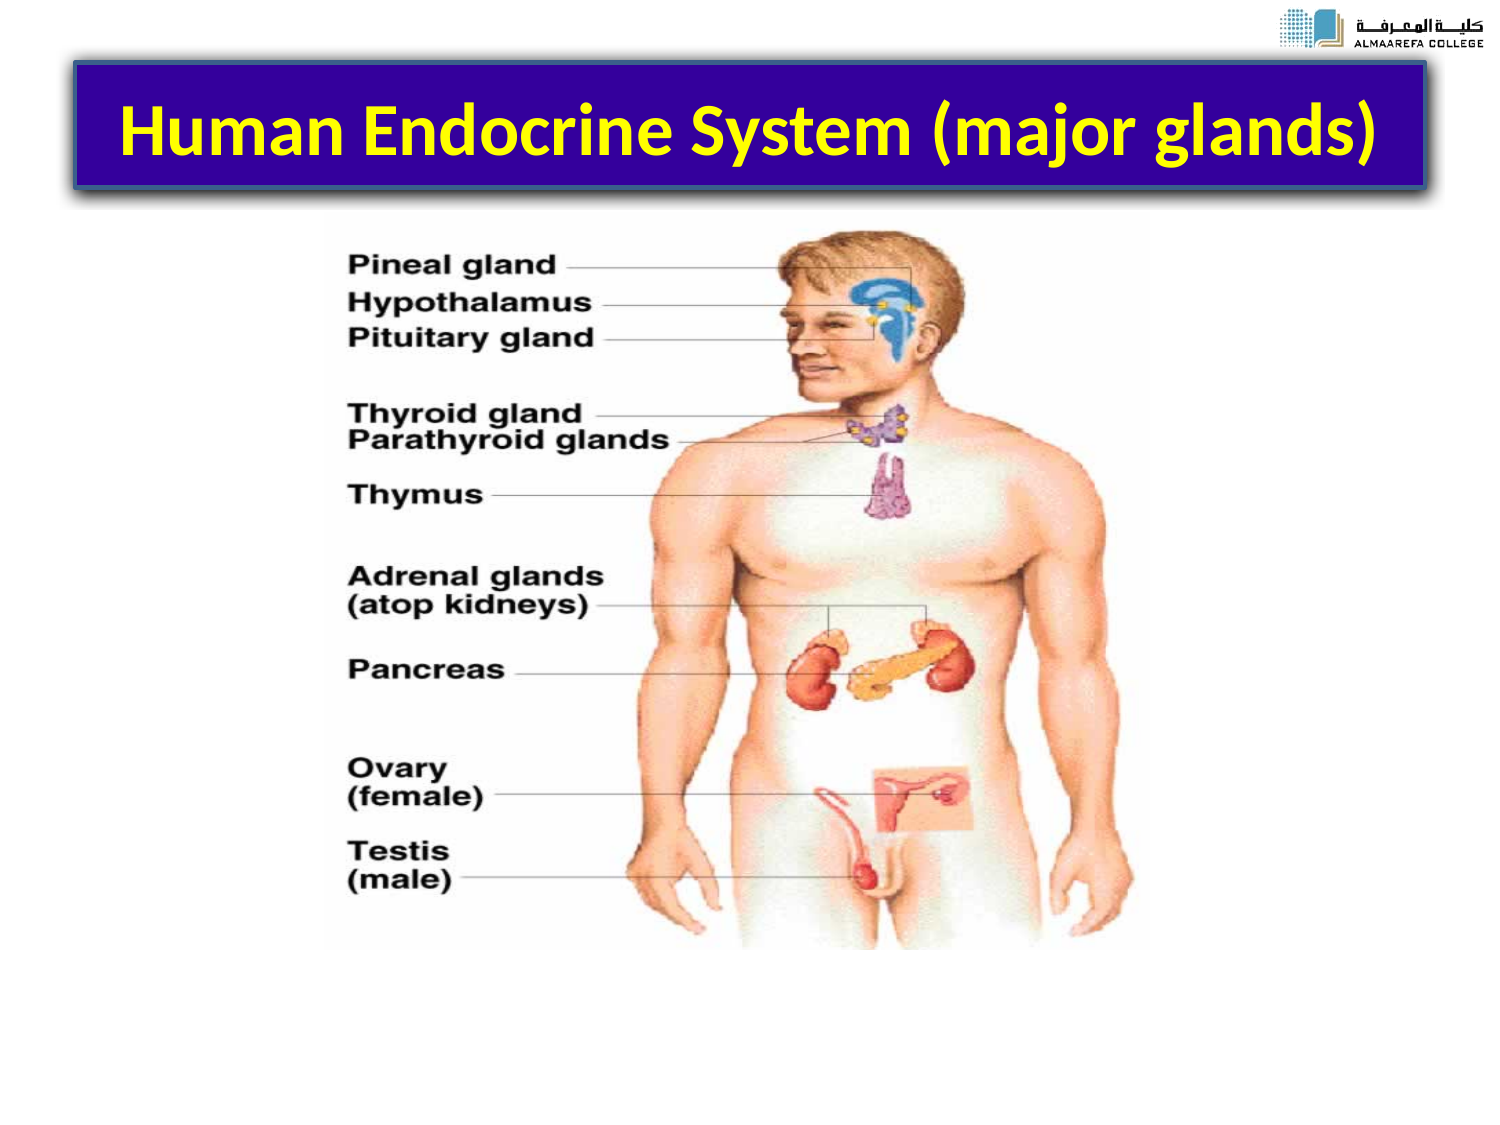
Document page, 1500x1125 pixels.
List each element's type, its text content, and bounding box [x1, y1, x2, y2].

picture [324, 212, 1151, 951]
title Human Endocrine System (major glands) [73, 60, 1427, 190]
picture [1275, 0, 1488, 65]
